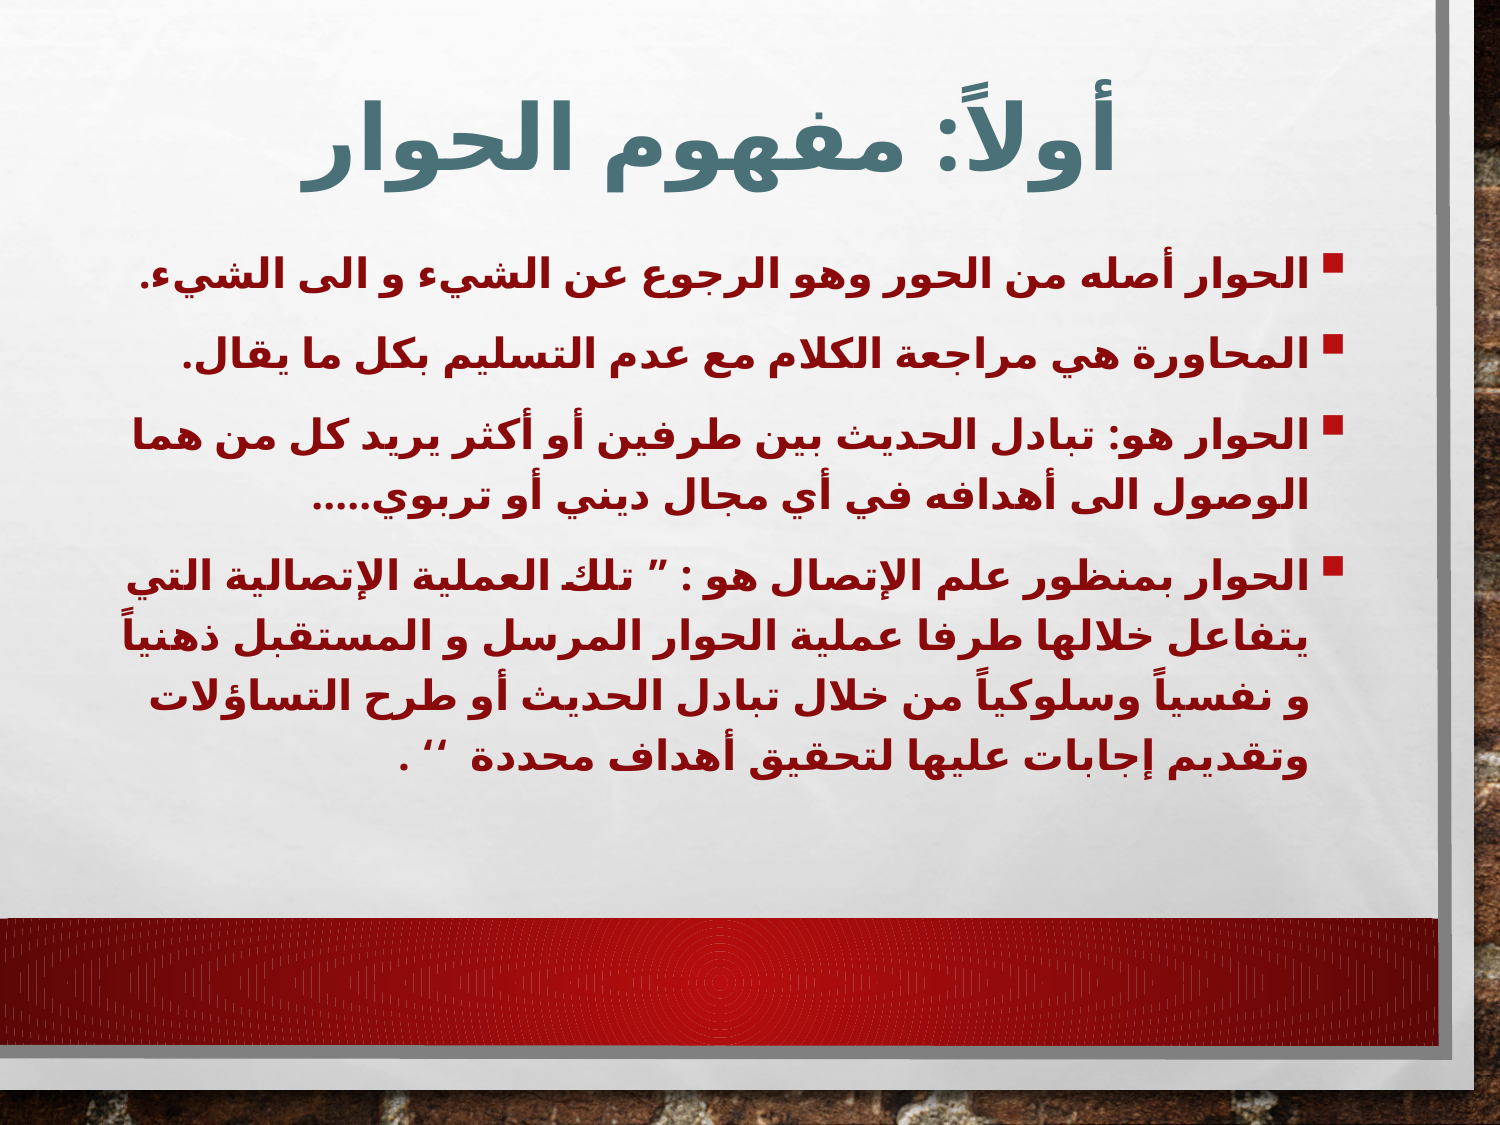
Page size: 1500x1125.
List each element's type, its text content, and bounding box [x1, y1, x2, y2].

picture [0, 0, 1500, 1125]
title أولاً: مفهوم الحوار [84, 46, 1364, 236]
list الحوار أصله من الحور وهو الرجوع عن الشيء و الى الشيء. المحاورة هي مراجعة الكلام مع عدم التسليم بكل ما يقال. الحوار هو: تبادل الحديث بين طرفين أو أكثر يريد كل من هما الوصول الى أهدافه في أي مجال ديني أو تربوي..... الحوار بمنظور علم الإتصال هو : ” تلك العملية الإتصالية التي يتفاعل خلالها طرفا عملية الحوار المرسل و المستقبل ذهنياً و نفسياً وسلوكياً من خلال تبادل الحديث أو طرح التساؤلات وتقديم إجابات عليها لتحقيق أهداف محددة ‘‘ . [84, 236, 1364, 780]
